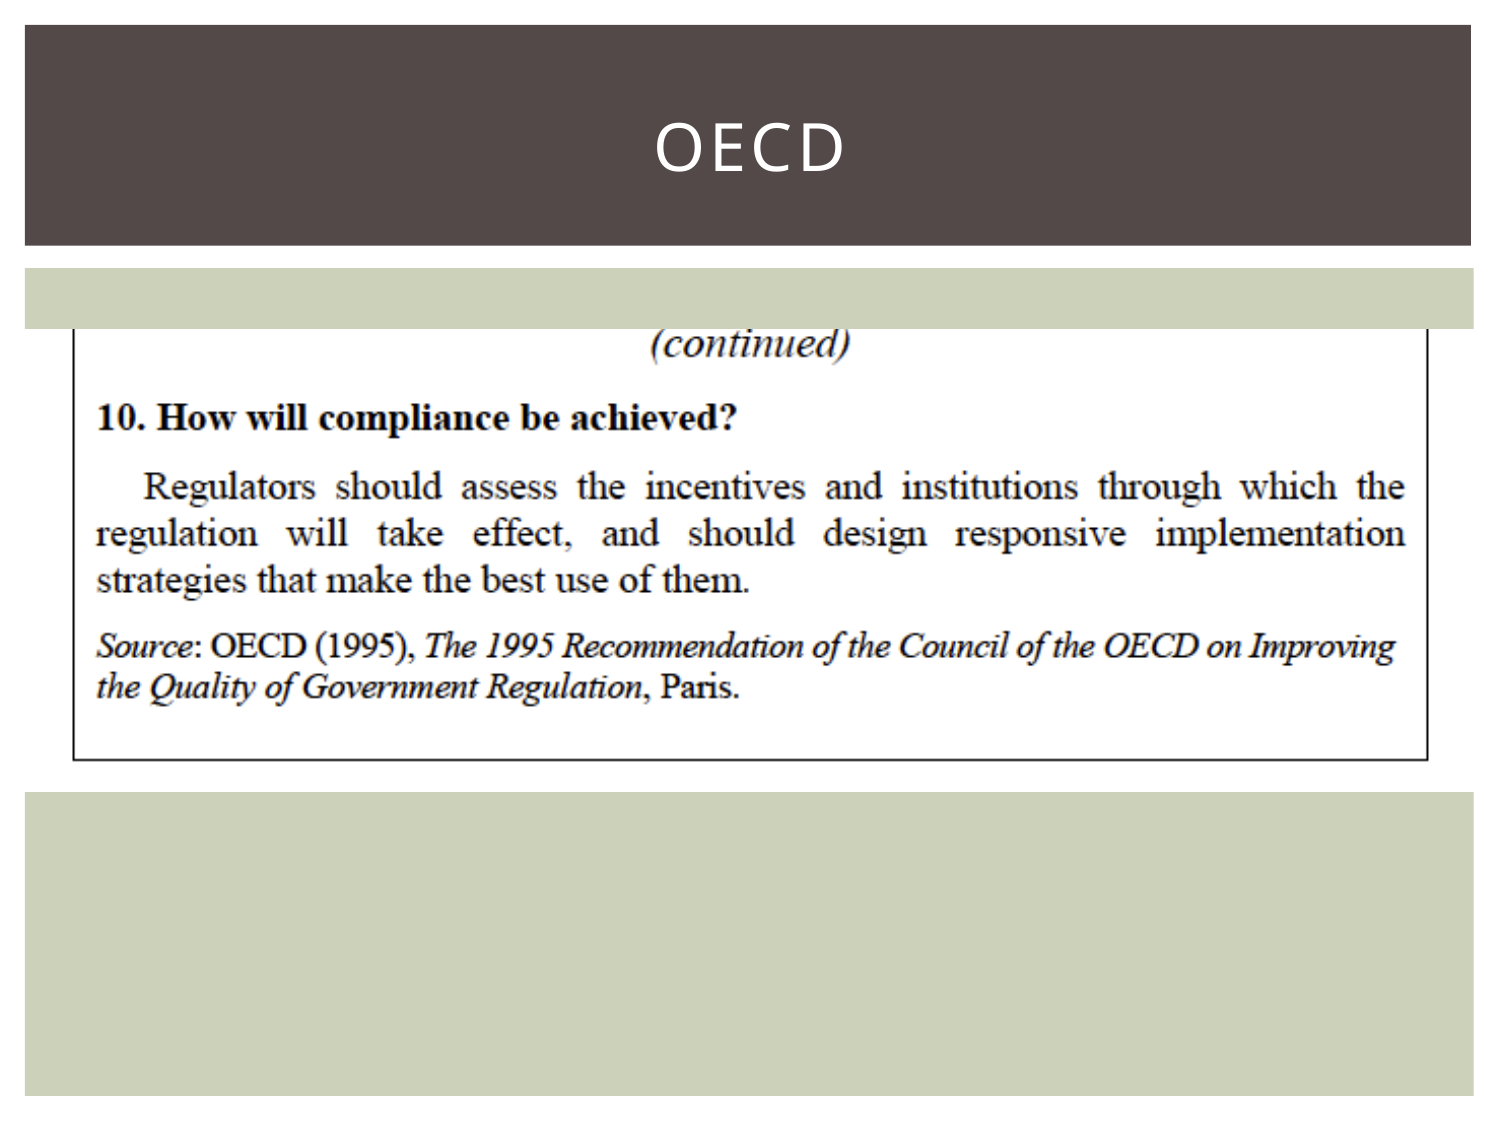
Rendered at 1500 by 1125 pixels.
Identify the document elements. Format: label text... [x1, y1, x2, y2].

title OECD [62, 58, 1438, 232]
picture [0, 328, 1500, 793]
